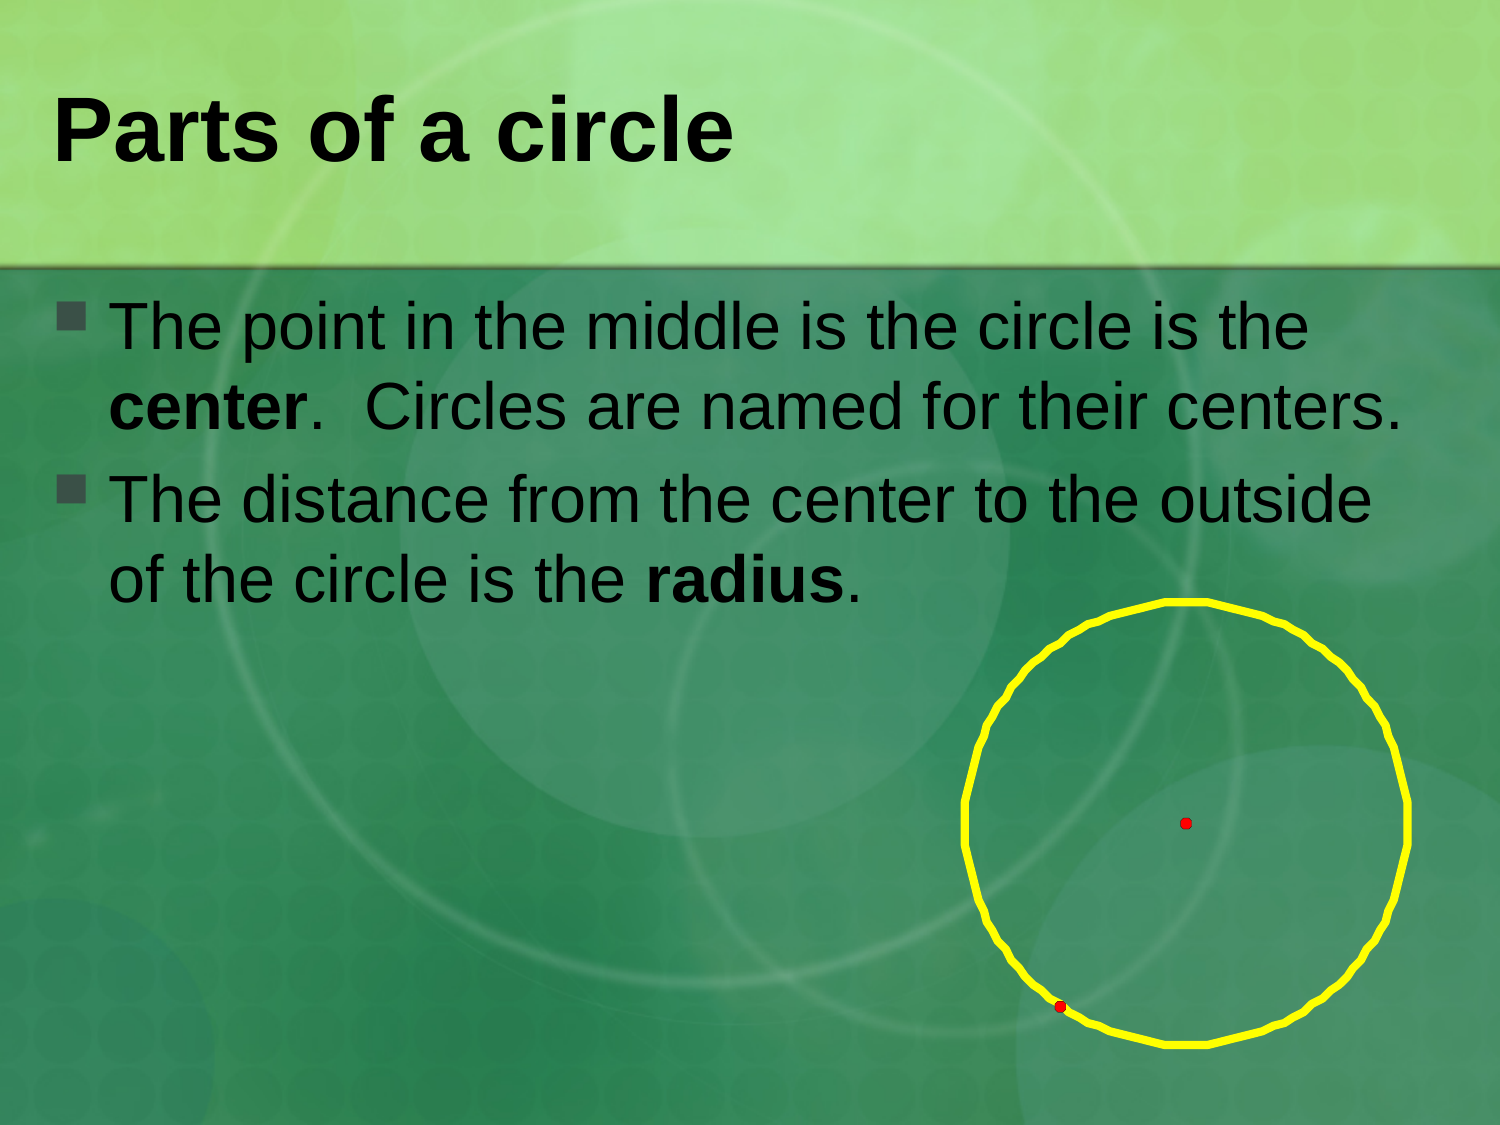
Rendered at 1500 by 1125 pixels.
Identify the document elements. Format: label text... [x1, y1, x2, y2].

list The point in the middle is the circle is the center. Circles are named for their centers. The distance from the center to the outside of the circle is the radius. [37, 274, 1463, 1101]
picture [0, 0, 1500, 1125]
title Parts of a circle [37, 24, 1463, 226]
